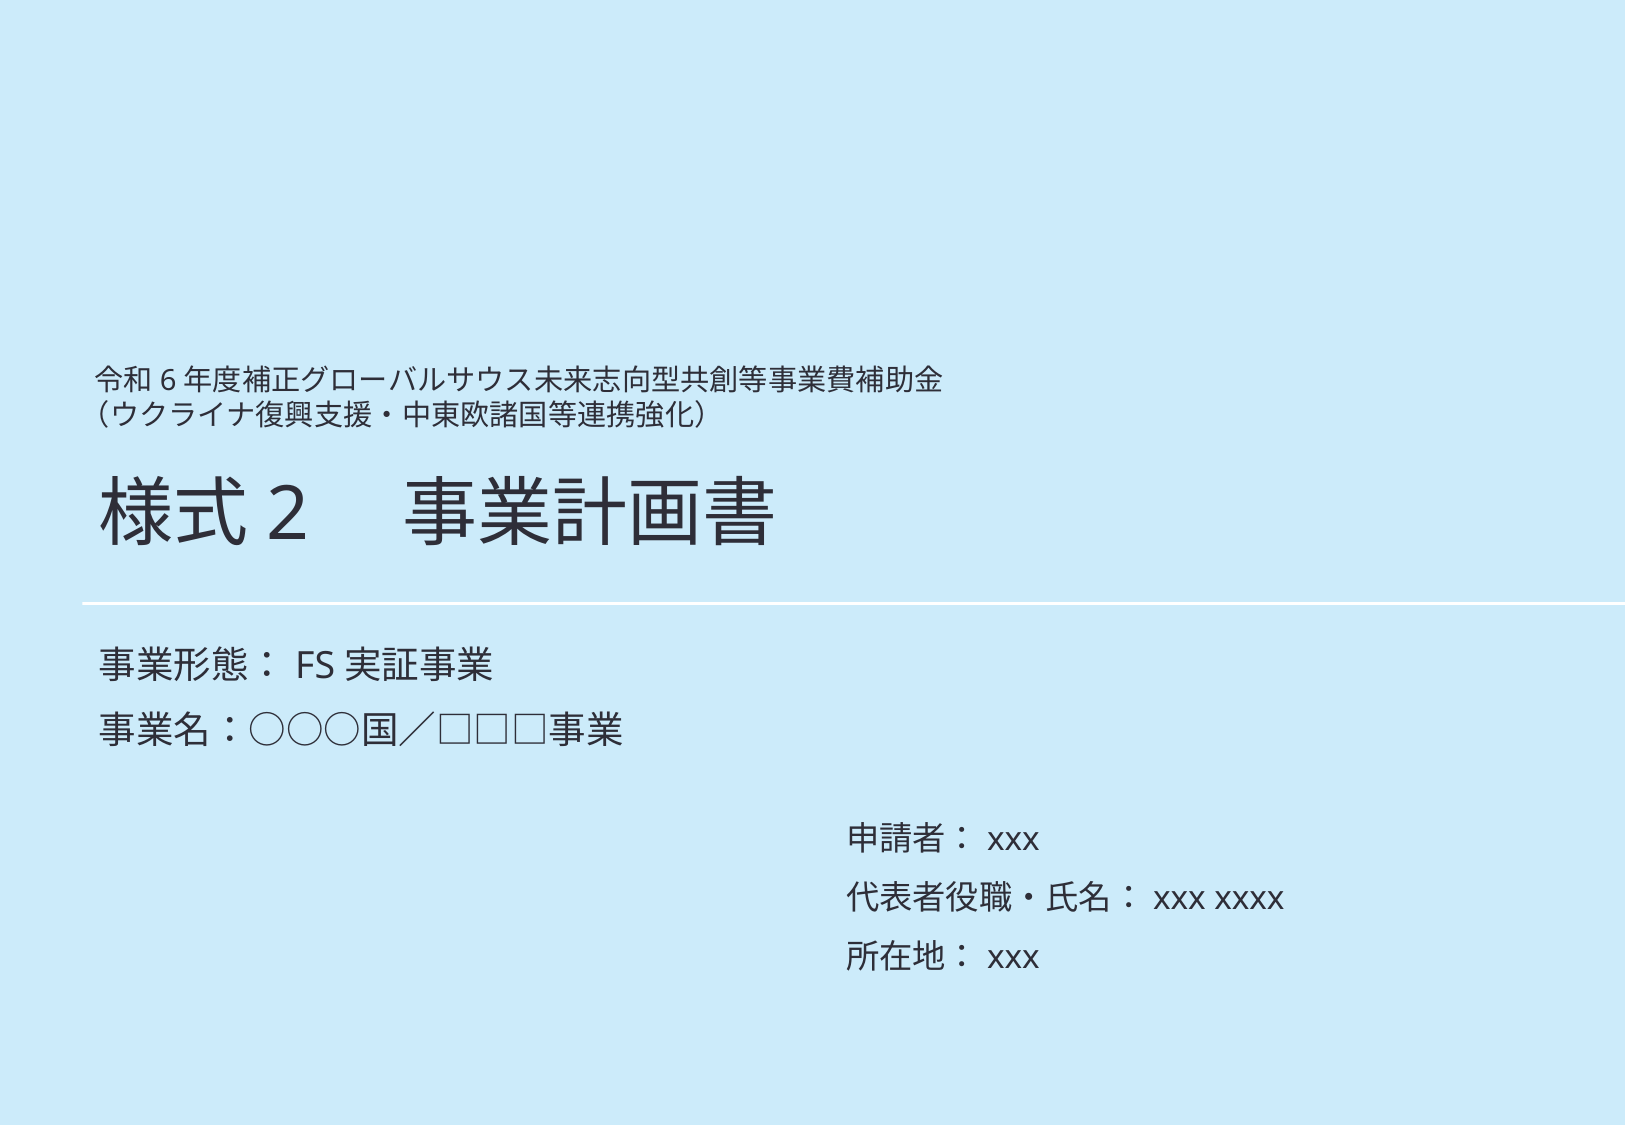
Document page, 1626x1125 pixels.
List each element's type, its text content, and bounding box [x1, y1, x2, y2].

list 事業形態：FS実証事業 事業名：○○○国／□□□事業 [83, 629, 1542, 780]
title 様式2 事業計画書 [83, 467, 1097, 596]
text_box 令和6年度補正グローバルサウス未来志向型共創等事業費補助金 （ウクライナ復興支援・中東欧諸国等連携強化） [65, 318, 1404, 439]
text_box 申請者：xxx 代表者役職・氏名：xxx xxxx 所在地：xxx [831, 806, 1578, 934]
